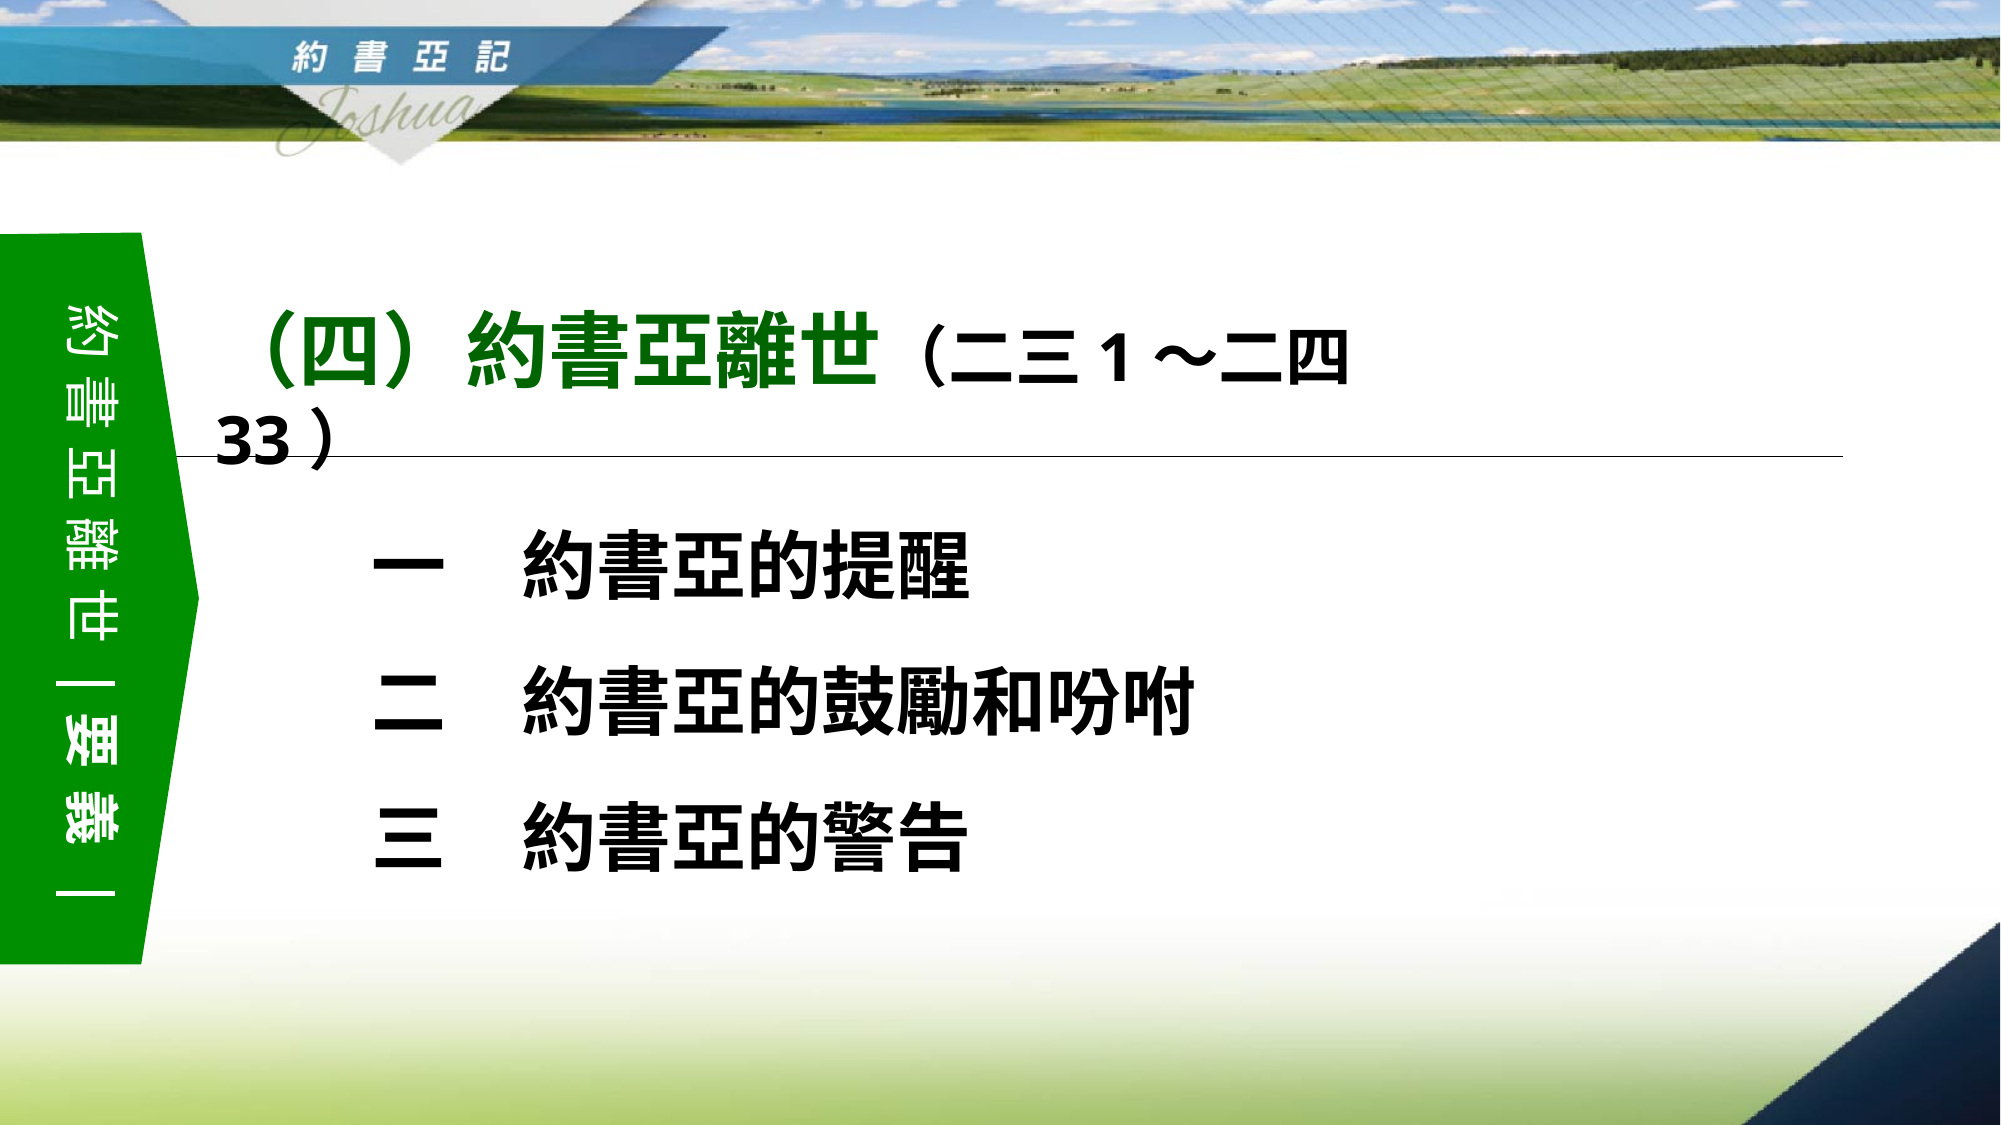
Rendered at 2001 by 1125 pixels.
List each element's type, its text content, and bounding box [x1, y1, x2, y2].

text_box 拈鬮分配美地 要義 [38, 966, 137, 974]
text_box [0, 231, 200, 966]
picture [0, 0, 2001, 1125]
text_box 一 約書亞的提醒 二 約書亞的鼓勵和吩咐 三 約書亞的警告 [356, 527, 1843, 888]
text_box （四）約書亞離世（二三1～二四33） [200, 457, 1509, 486]
text_box （四）約書亞離世（二三1～二四33） [200, 291, 1509, 456]
text_box 約書亞離世 要義 [36, 288, 135, 911]
